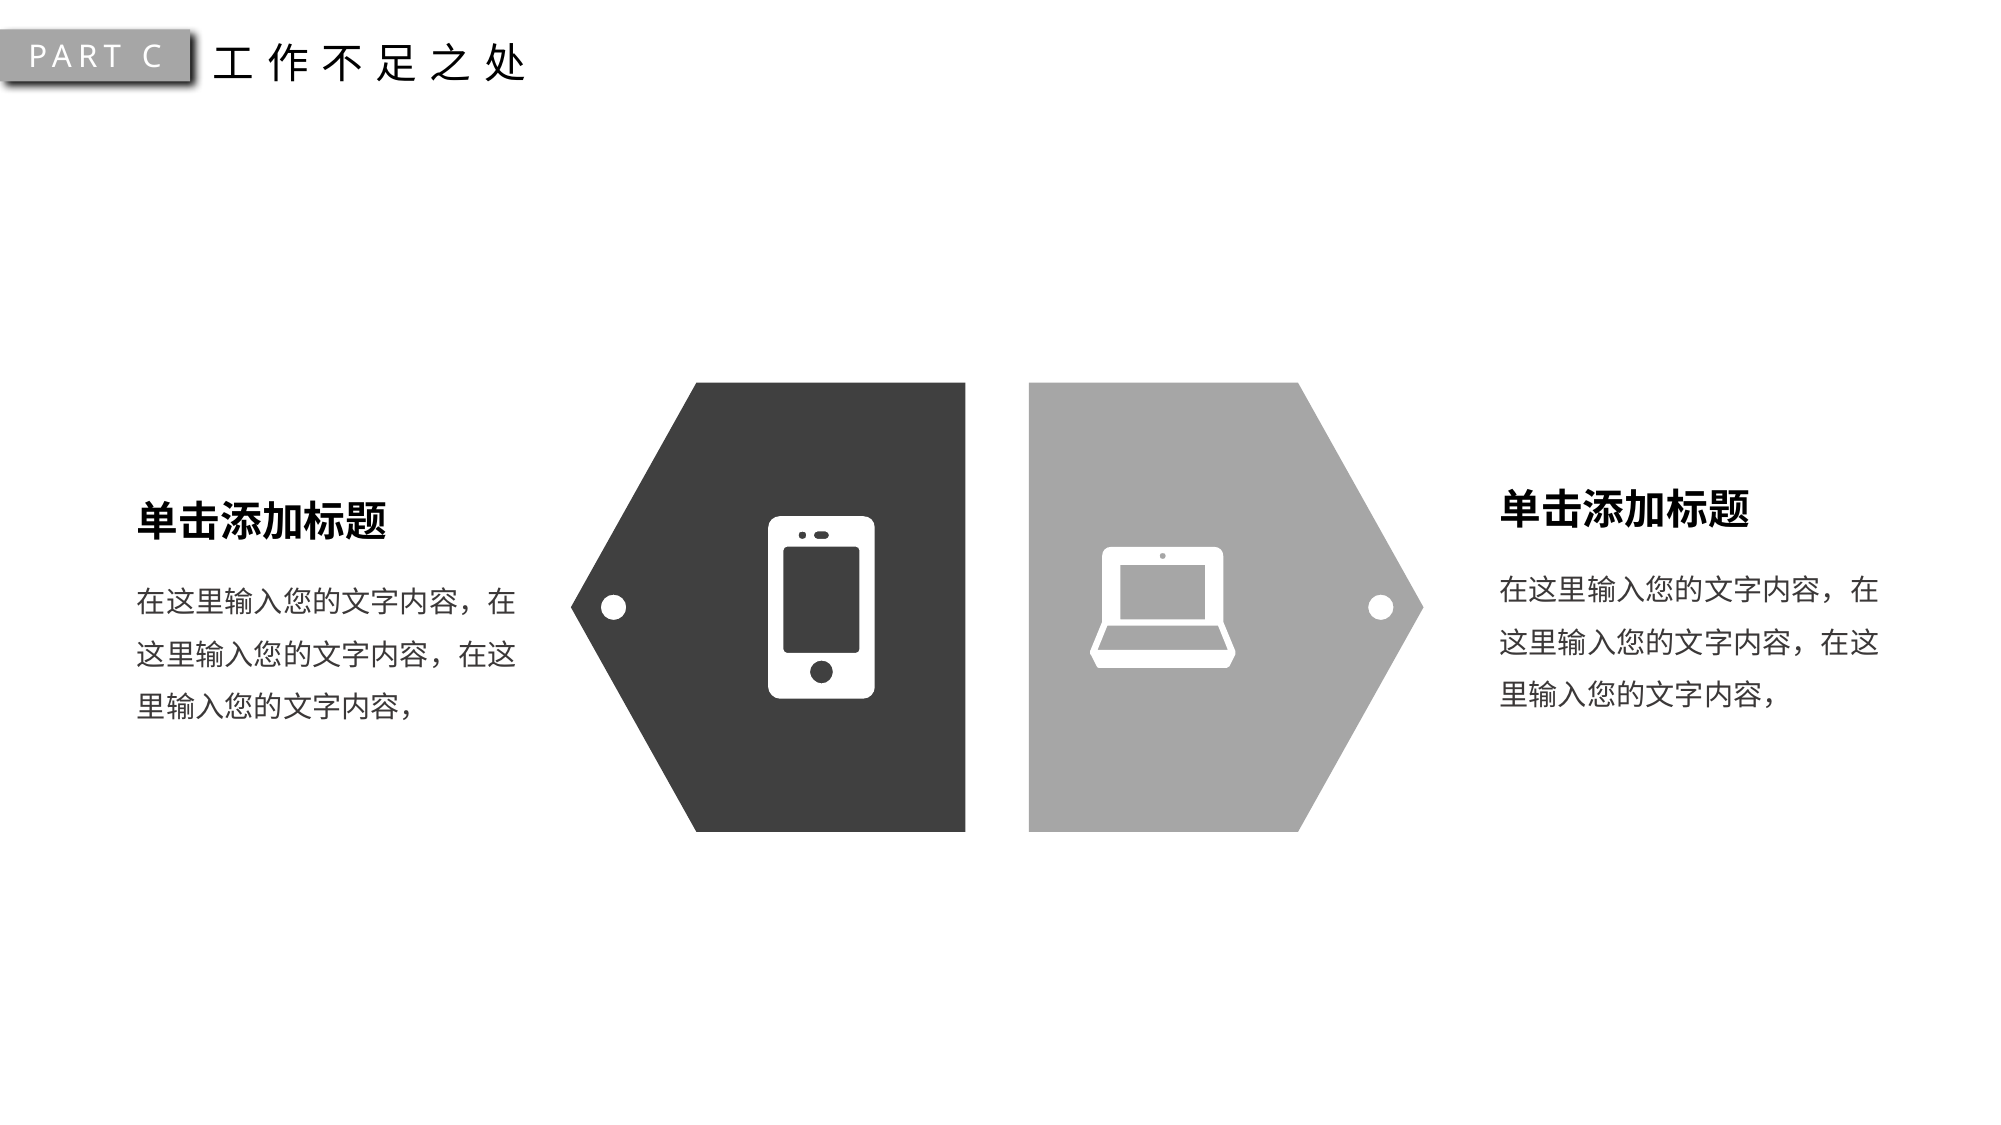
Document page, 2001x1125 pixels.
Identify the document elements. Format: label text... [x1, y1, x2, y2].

text_box PART C [0, 29, 191, 82]
text_box 工作不足之处 [198, 29, 541, 95]
text_box [768, 516, 875, 699]
text_box [1027, 381, 1425, 834]
text_box [1090, 546, 1236, 668]
text_box 单击添加标题 [122, 487, 406, 553]
text_box [569, 381, 967, 834]
text_box 在这里输入您的文字内容，在这里输入您的文字内容，在这里输入您的文字内容， [122, 558, 540, 731]
text_box 在这里输入您的文字内容，在这里输入您的文字内容，在这里输入您的文字内容， [1484, 546, 1903, 719]
text_box 单击添加标题 [1484, 475, 1768, 541]
